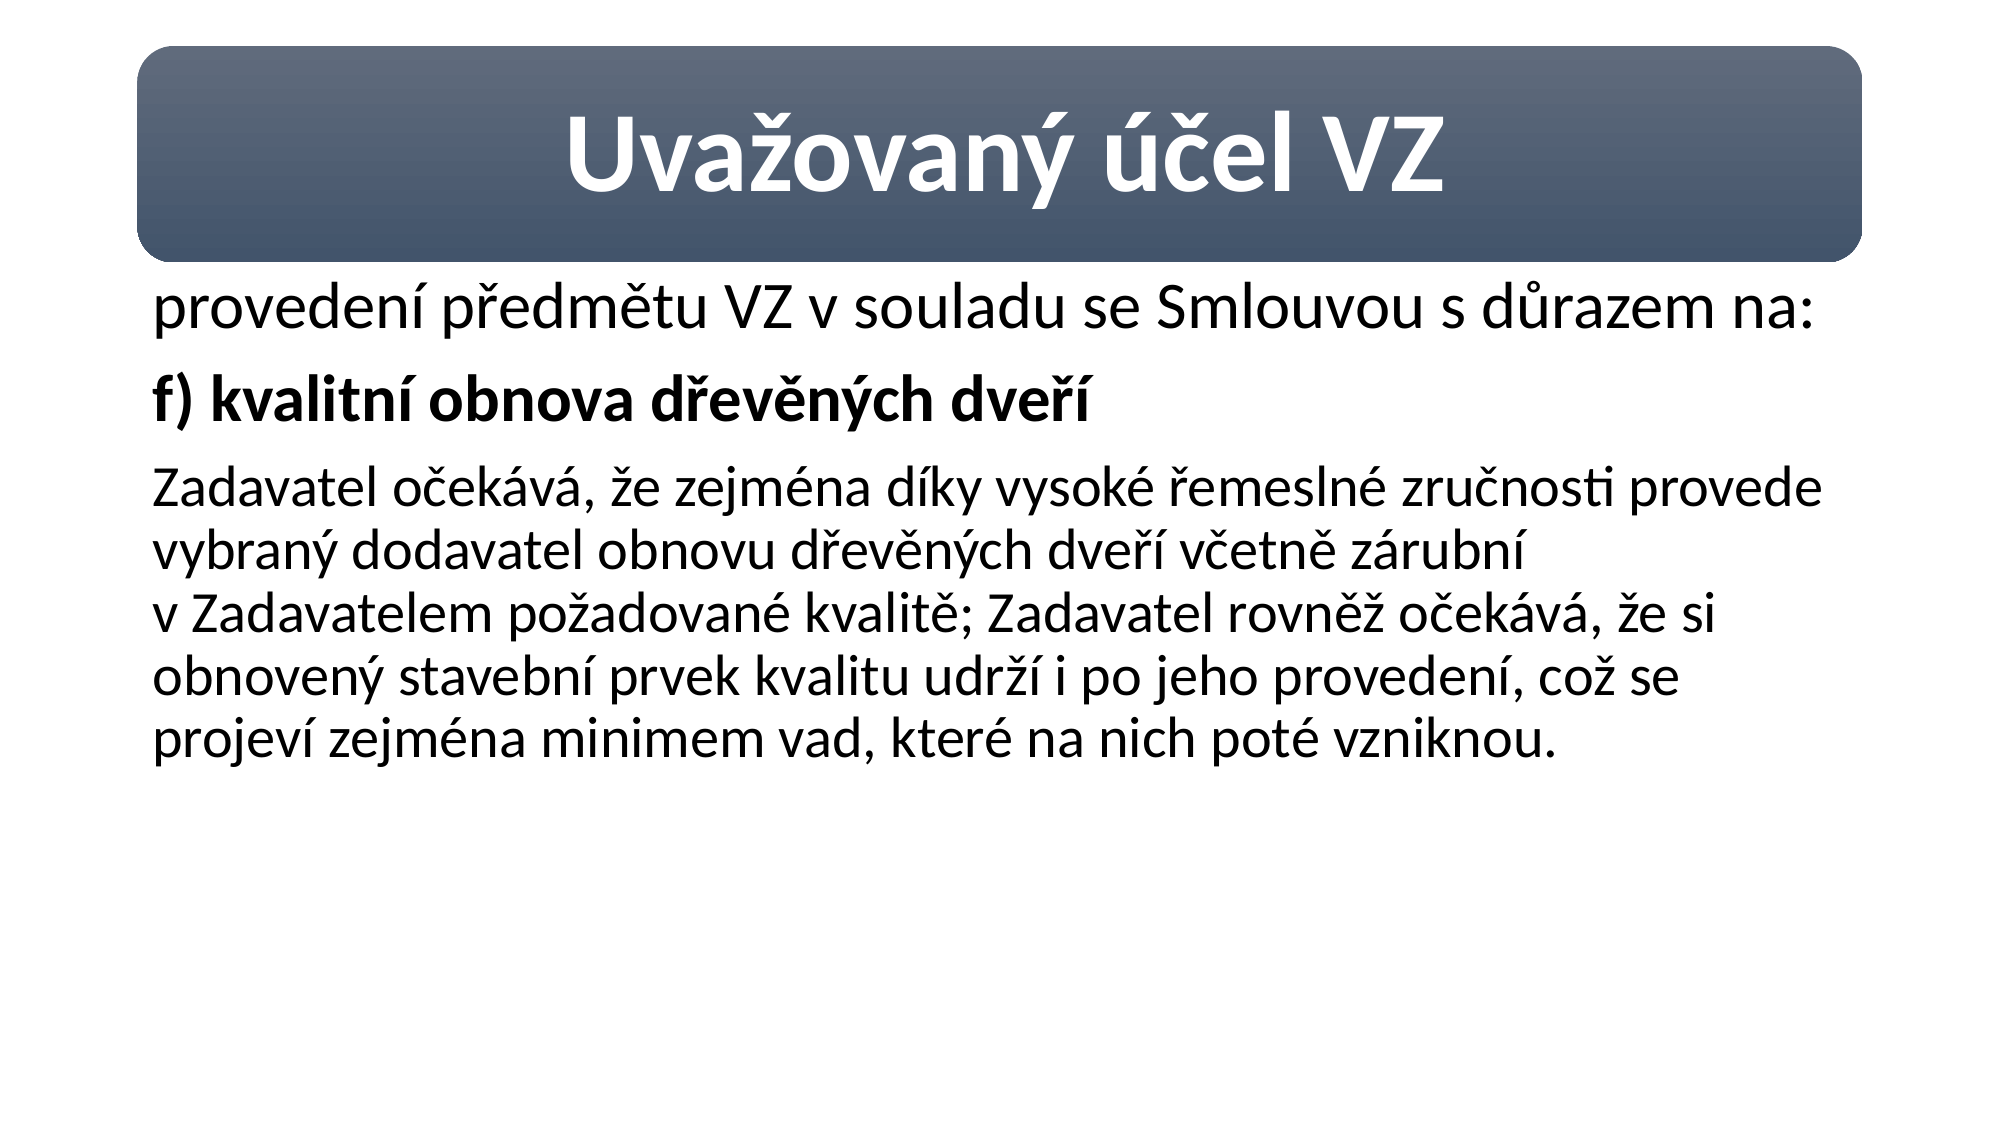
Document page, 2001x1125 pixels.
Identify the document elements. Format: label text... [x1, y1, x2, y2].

list provedení předmětu VZ v souladu se Smlouvou s důrazem na: f) kvalitní obnova dřevěných dveří Zadavatel očekává, že zejména díky vysoké řemeslné zručnosti provede vybraný dodavatel obnovu dřevěných dveří včetně zárubní v Zadavatelem požadované kvalitě; Zadavatel rovněž očekává, že si obnovený stavební prvek kvalitu udrží i po jeho provedení, což se projeví zejména minimem vad, které na nich poté vzniknou. [137, 263, 1863, 1080]
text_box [137, 45, 1863, 263]
